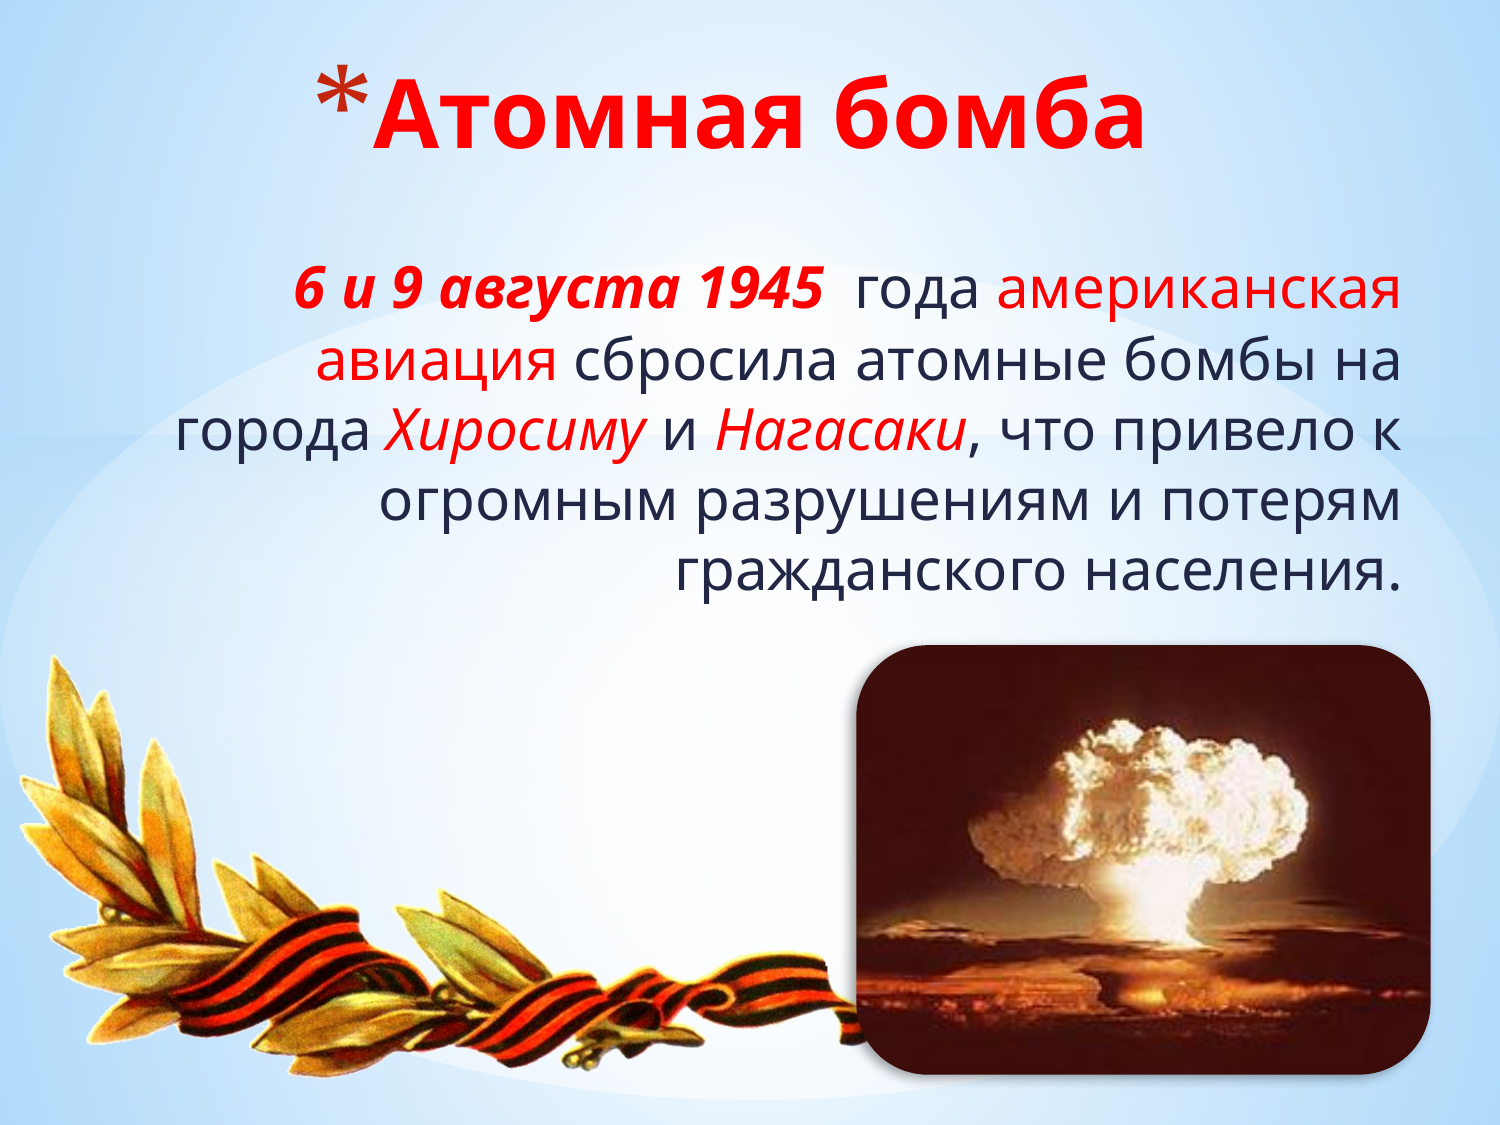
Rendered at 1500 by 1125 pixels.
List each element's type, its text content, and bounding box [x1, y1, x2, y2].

title Атомная бомба [93, 35, 1369, 176]
picture [0, 620, 1431, 1102]
list 6 и 9 августа 1945 года американская авиация сбросила атомные бомбы на города Хиросиму и Нагасаки, что привело к огромным разрушениям и потерям гражданского населения. [82, 234, 1418, 642]
